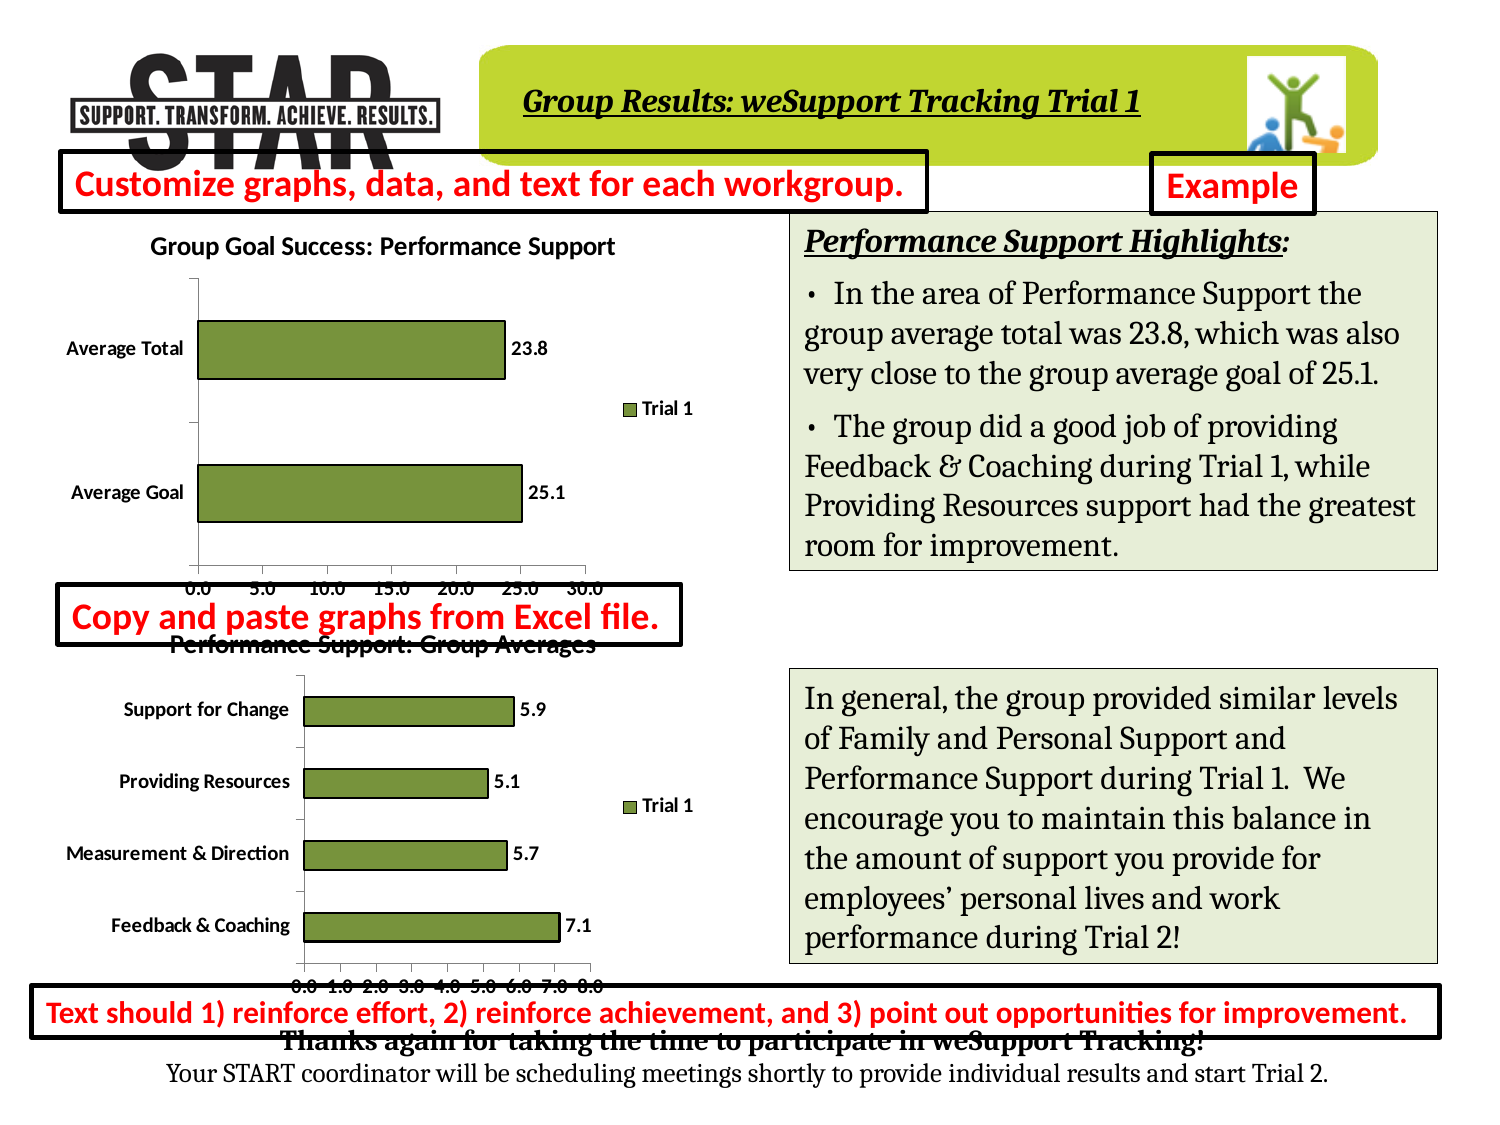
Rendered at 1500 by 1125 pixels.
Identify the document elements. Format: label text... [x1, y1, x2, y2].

text_box Thanks again for taking the time to participate in weSupport Tracking! Your START coordinator will be scheduling meetings shortly to provide individual results and start Trial 2. [0, 1013, 1500, 1096]
chart [52, 210, 714, 1007]
text_box Text should 1) reinforce effort, 2) reinforce achievement, and 3) point out opportunities for improvement. [31, 985, 1440, 1038]
text_box In general, the group provided similar levels of Family and Personal Support and Performance Support during Trial 1. We encourage you to maintain this balance in the amount of support you provide for employees’ personal lives and work performance during Trial 2! [789, 668, 1438, 964]
text_box Example [1151, 175, 1315, 214]
text_box Customize graphs, data, and text for each workgroup. [60, 151, 928, 212]
picture [59, 41, 456, 180]
picture [479, 45, 1379, 167]
text_box Performance Support Highlights: • In the area of Performance Support the group average total was 23.8, which was also very close to the group average goal of 25.1. • The group did a good job of providing Feedback & Coaching during Trial 1, while Providing Resources support had the greatest room for improvement. [789, 211, 1438, 571]
